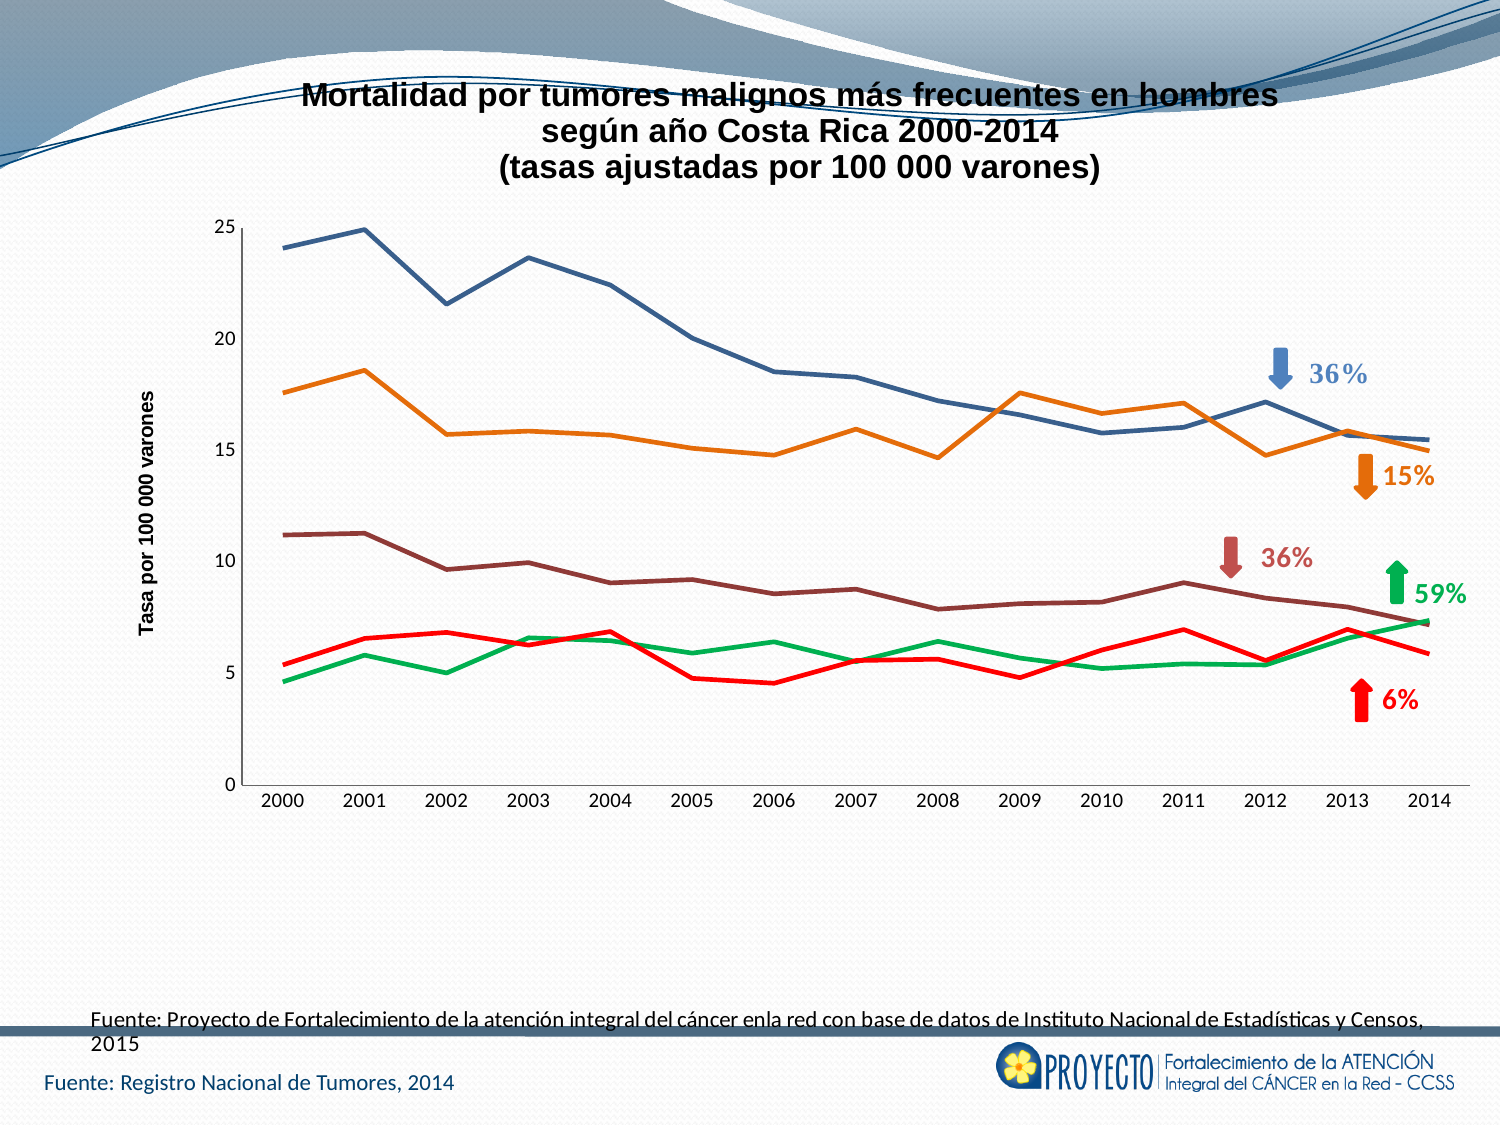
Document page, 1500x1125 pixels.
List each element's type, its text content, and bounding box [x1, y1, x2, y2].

text_box Fuente: Registro Nacional de Tumores, 2014 [29, 1060, 1357, 1125]
chart [42, 53, 1500, 1072]
picture [1357, 1082, 1454, 1092]
